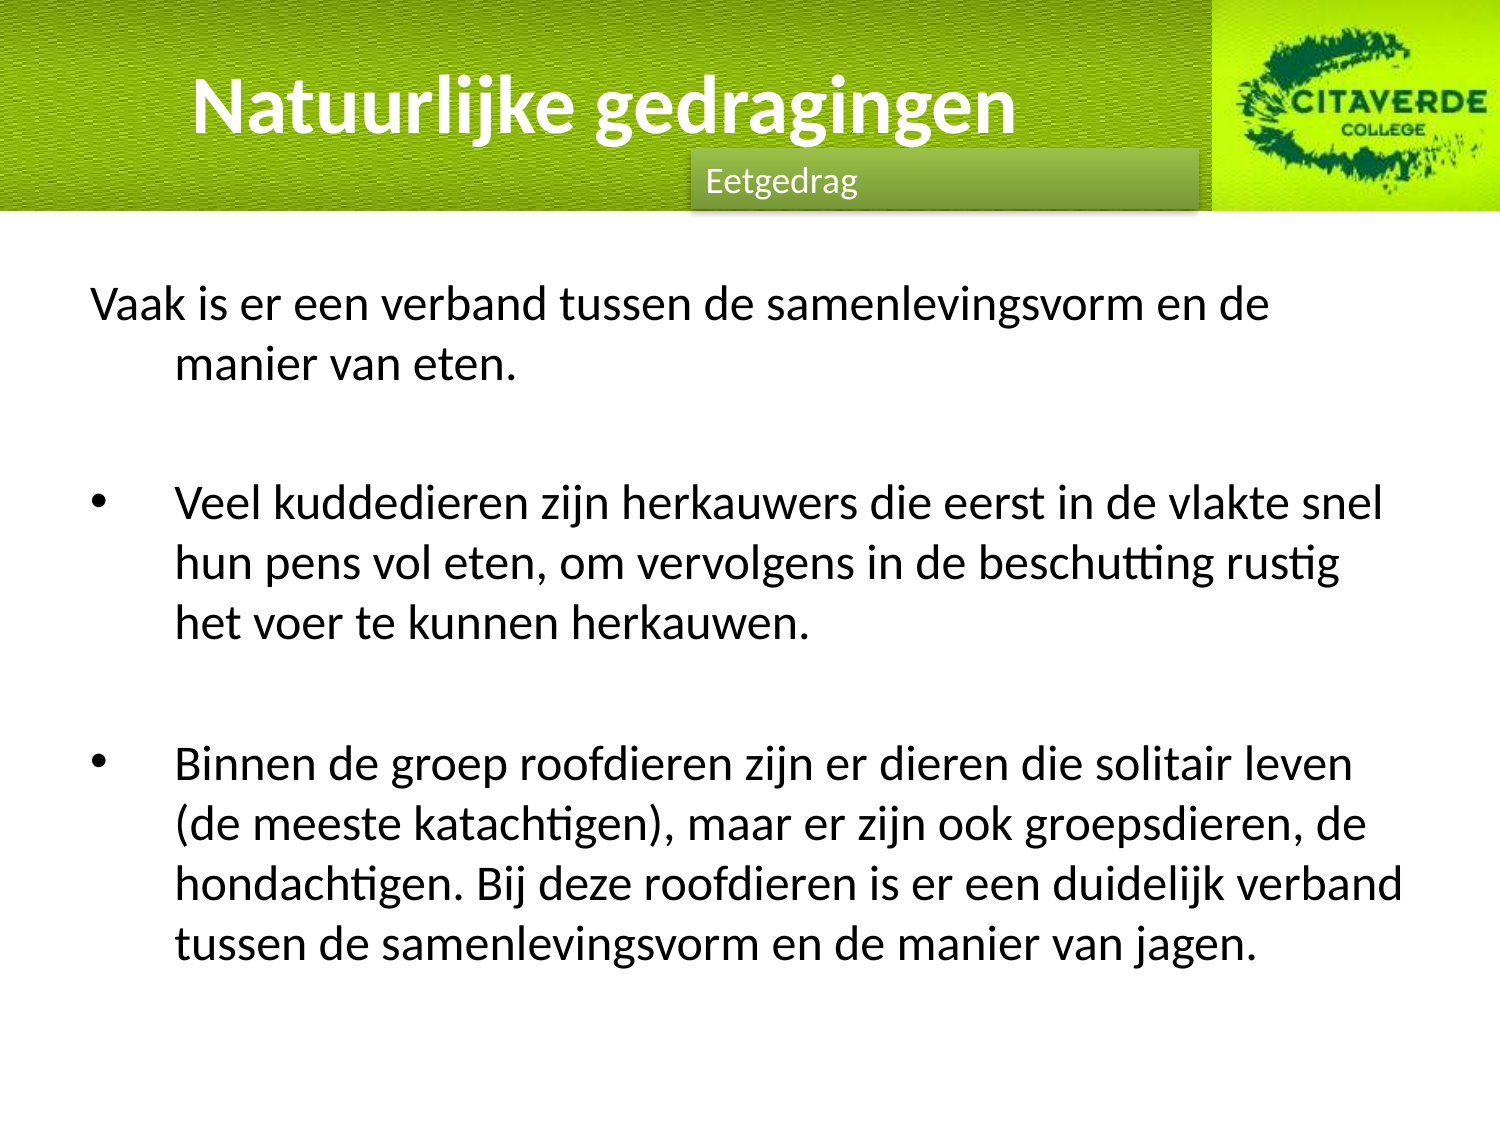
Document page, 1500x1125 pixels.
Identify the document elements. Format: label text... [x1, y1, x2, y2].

picture [0, 0, 1500, 212]
list Vaak is er een verband tussen de samenlevingsvorm en de manier van eten. Veel kuddedieren zijn herkauwers die eerst in de vlakte snel hun pens vol eten, om vervolgens in de beschutting rustig het voer te kunnen herkauwen. Binnen de groep roofdieren zijn er dieren die solitair leven (de meeste katachtigen), maar er zijn ook groepsdieren, de hondachtigen. Bij deze roofdieren is er een duidelijk verband tussen de samenlevingsvorm en de manier van jagen. [74, 262, 1426, 1006]
